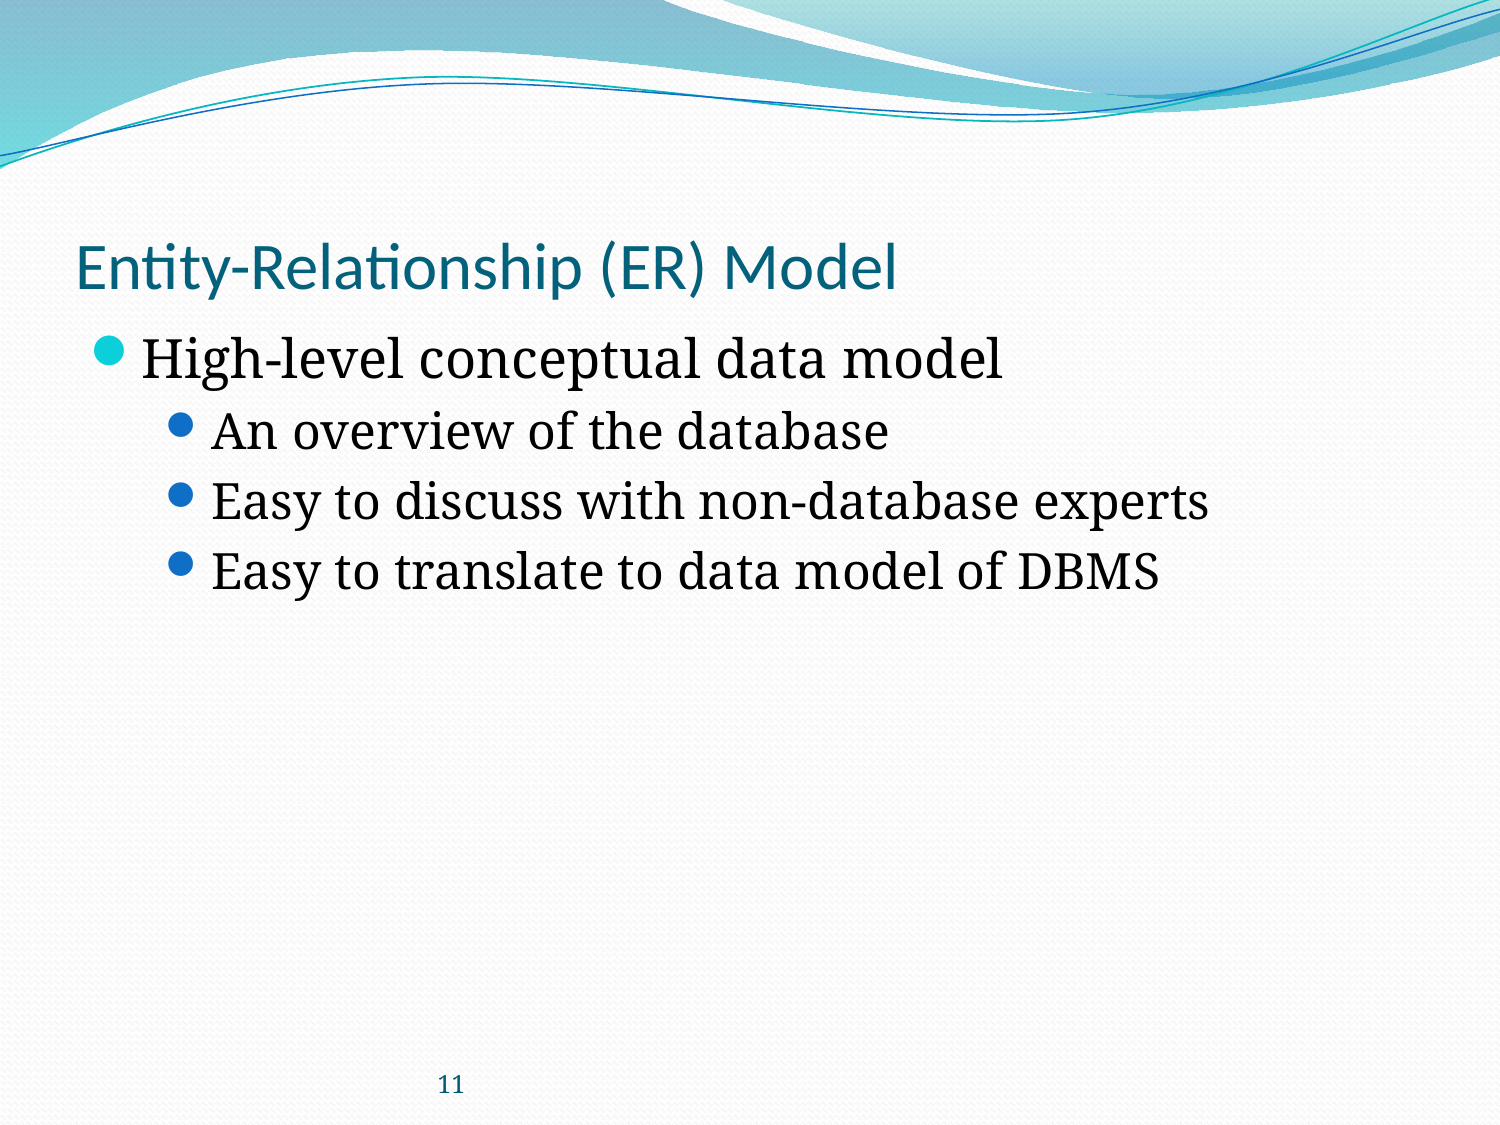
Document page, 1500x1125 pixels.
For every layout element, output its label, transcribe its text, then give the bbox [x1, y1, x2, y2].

footer 11 [437, 1042, 988, 1103]
list High-level conceptual data model An overview of the database Easy to discuss with non-database experts Easy to translate to data model of DBMS [75, 317, 1425, 1038]
title Entity-Relationship (ER) Model [75, 115, 1425, 303]
